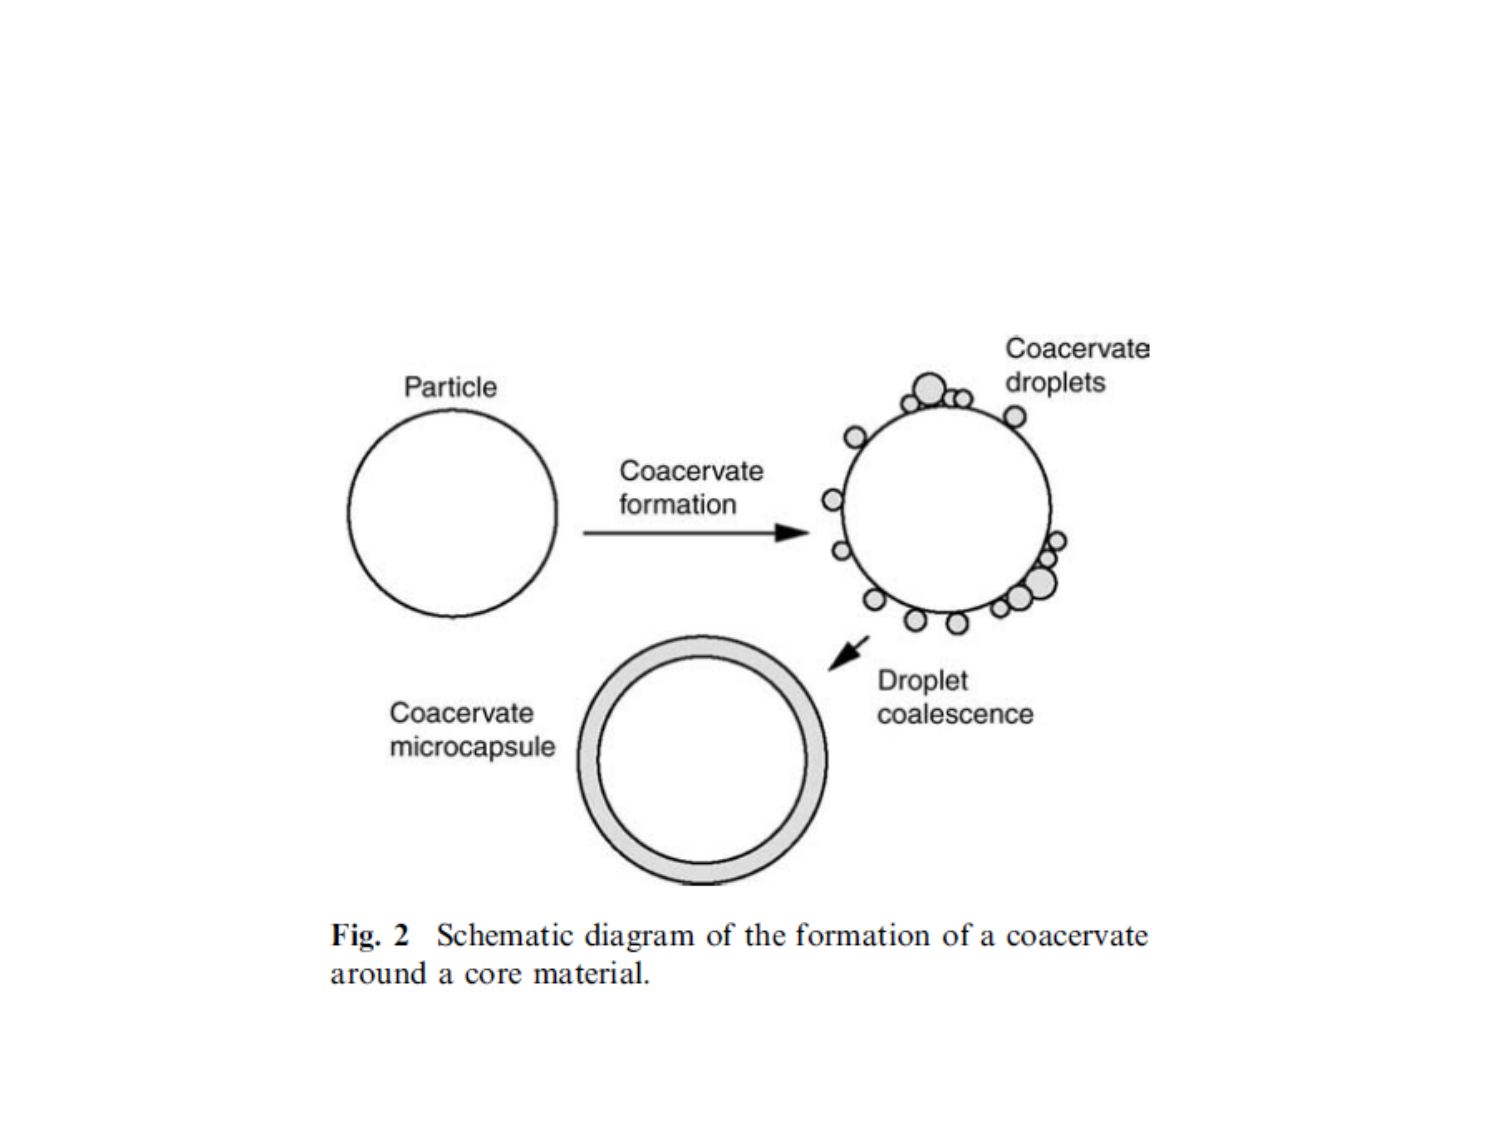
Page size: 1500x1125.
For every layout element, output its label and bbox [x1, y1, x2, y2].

list [304, 262, 1196, 1006]
